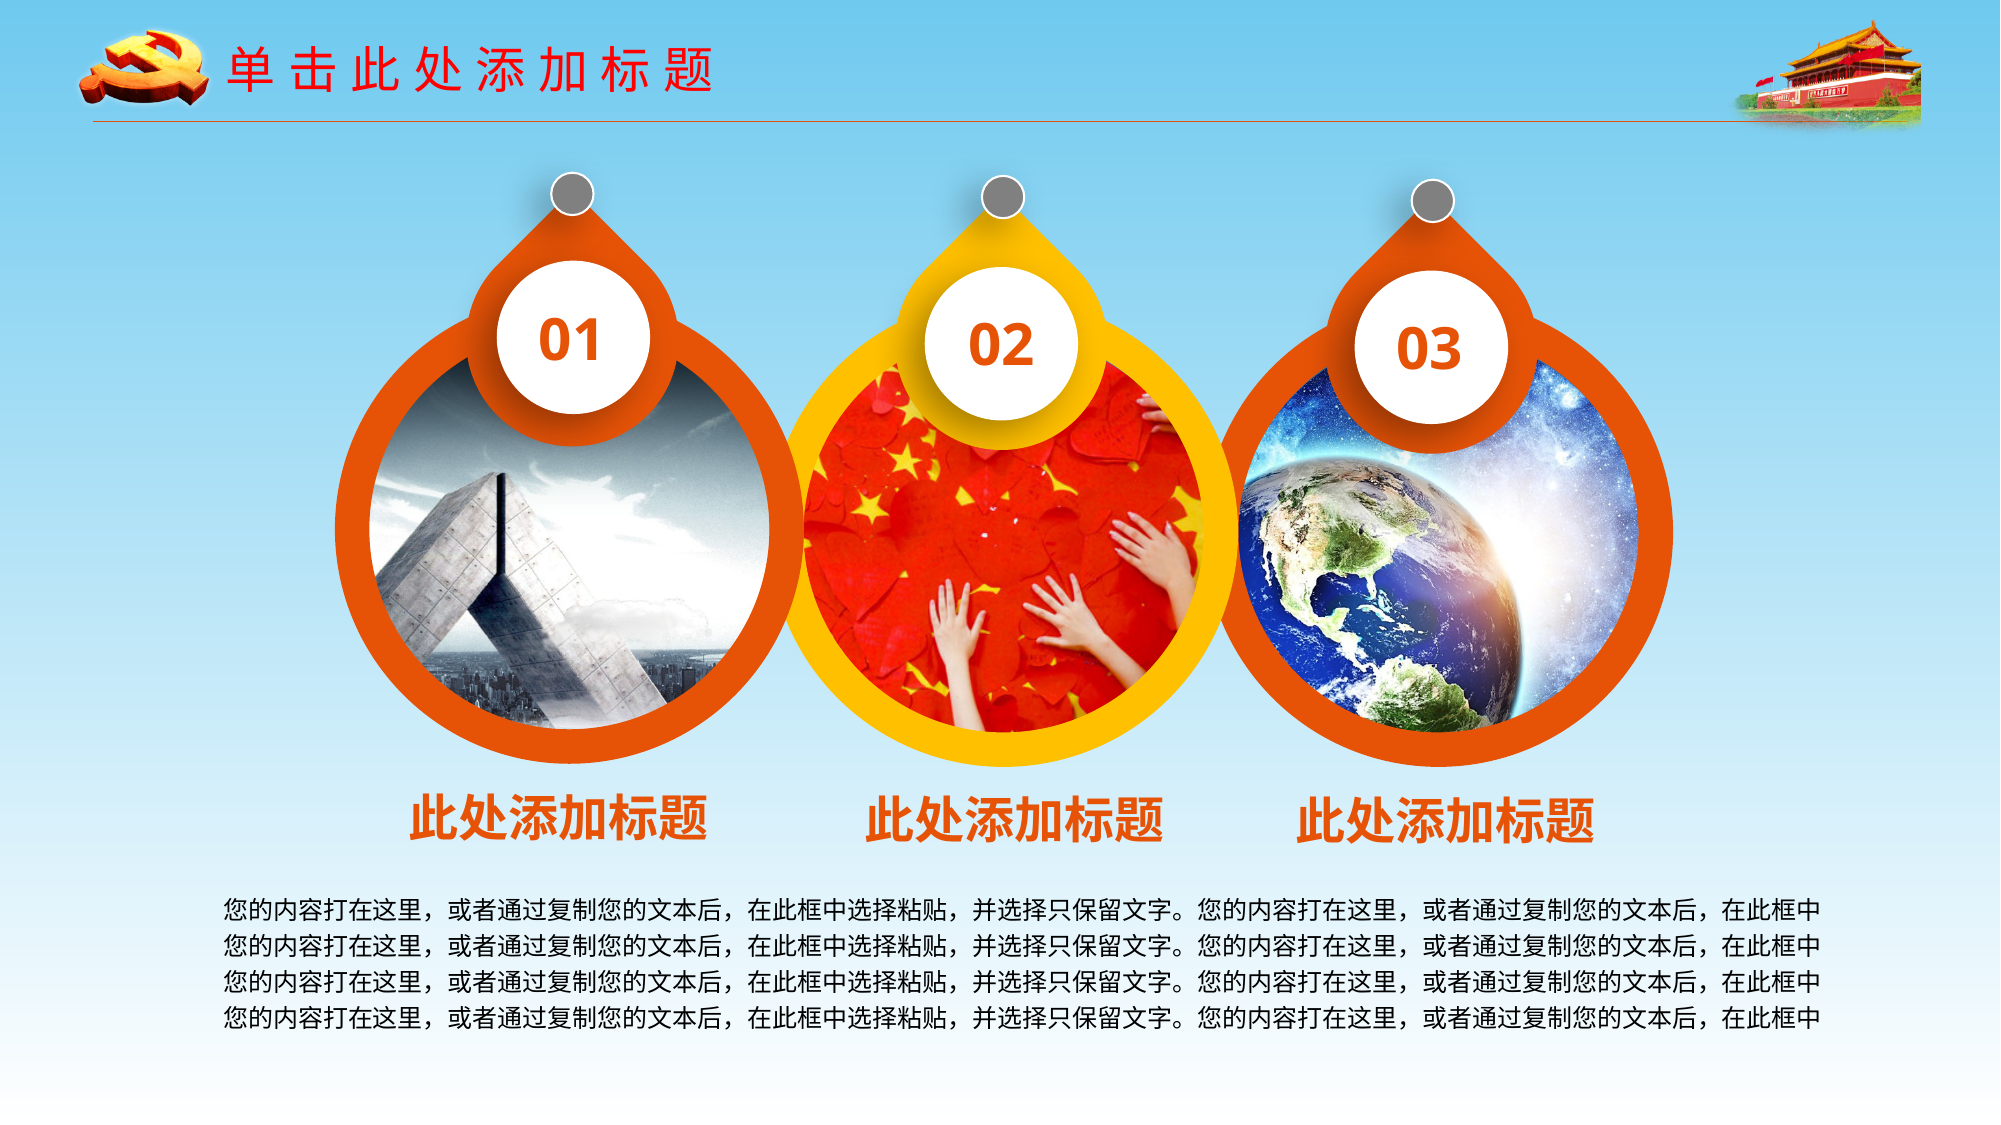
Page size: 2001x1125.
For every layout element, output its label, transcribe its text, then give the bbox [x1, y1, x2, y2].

picture [1709, 0, 1921, 148]
text_box [1221, 318, 1675, 768]
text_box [466, 172, 679, 447]
text_box 此处添加标题 [837, 768, 1192, 856]
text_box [895, 175, 1108, 450]
text_box 此处添加标题 [382, 767, 735, 855]
text_box 此处添加标题 [1268, 770, 1623, 858]
text_box [333, 319, 805, 765]
text_box 单击此处添加标题 [231, 31, 764, 106]
text_box 您的内容打在这里，或者通过复制您的文本后，在此框中选择粘贴，并选择只保留文字。您的内容打在这里，或者通过复制您的文本后，在此框中您的内容打在这里，或者通过复制您的文本后，在此框中选择粘贴，并选择只保留文字。您的内容打在这里，或者通过复制您的文本后，在此框中您的内容打在这里，或者通过复制您的文本后，在此框中选择粘贴，并选择只保留文字。您的内容打在这里，或者通过复制您的文本后，在此框中您的内容打在这里，或者通过复制您的文本后，在此框中选择粘贴，并选择只保留文字。您的内容打在这里，或者通过复制您的文本后，在此框中 [208, 881, 1839, 1040]
text_box [371, 364, 768, 728]
text_box [1240, 361, 1637, 731]
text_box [1324, 179, 1538, 454]
picture [39, 10, 231, 145]
text_box [805, 364, 1202, 731]
text_box [786, 321, 1240, 768]
